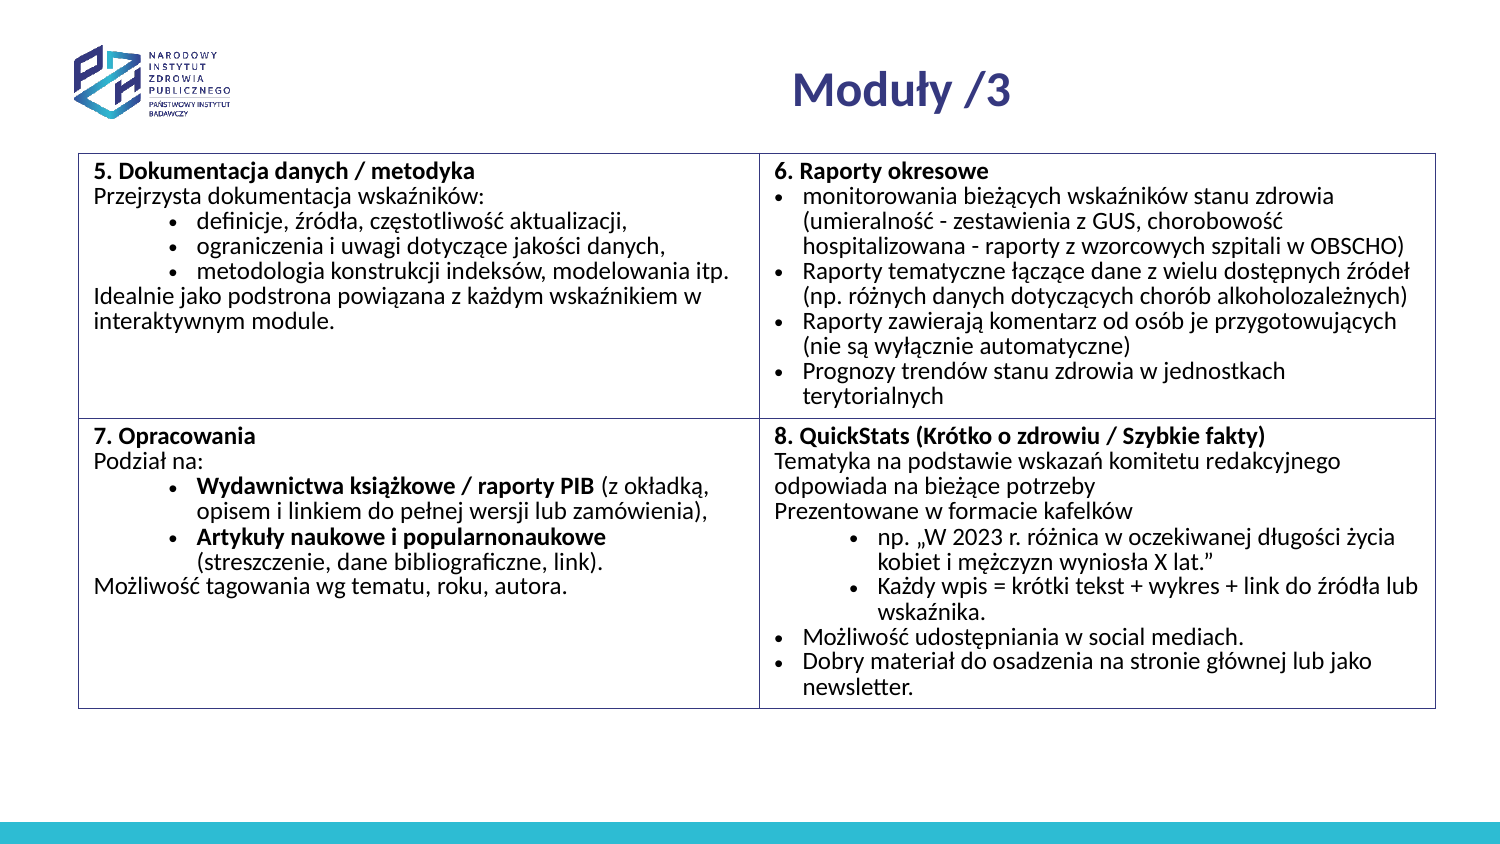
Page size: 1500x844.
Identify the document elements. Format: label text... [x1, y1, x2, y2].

picture [74, 45, 230, 119]
table_header 5. Dokumentacja danych / metodyka Przejrzysta dokumentacja wskaźników: definicje, źródła, częstotliwość aktualizacji, ograniczenia i uwagi dotyczące jakości danych, metodologia konstrukcji indeksów, modelowania itp. Idealnie jako podstrona powiązana z każdym wskaźnikiem w interaktywnym module. [79, 154, 759, 418]
table_cell 7. Opracowania Podział na: Wydawnictwa książkowe / raporty PIB (z okładką, opisem i linkiem do pełnej wersji lub zamówienia), Artykuły naukowe i popularnonaukowe (streszczenie, dane bibliograficzne, link). Możliwość tagowania wg tematu, roku, autora. [79, 419, 759, 708]
title Moduły /3 [367, 48, 1436, 133]
table_cell 8. QuickStats (Krótko o zdrowiu / Szybkie fakty) Tematyka na podstawie wskazań komitetu redakcyjnego odpowiada na bieżące potrzeby Prezentowane w formacie kafelków np. „W 2023 r. różnica w oczekiwanej długości życia kobiet i mężczyzn wyniosła X lat.” Każdy wpis = krótki tekst + wykres + link do źródła lub wskaźnika. Możliwość udostępniania w social mediach. Dobry materiał do osadzenia na stronie głównej lub jako newsletter. [760, 419, 1435, 708]
table_header 6. Raporty okresowe monitorowania bieżących wskaźników stanu zdrowia (umieralność - zestawienia z GUS, chorobowość hospitalizowana - raporty z wzorcowych szpitali w OBSCHO) Raporty tematyczne łączące dane z wielu dostępnych źródeł (np. różnych danych dotyczących chorób alkoholozależnych) Raporty zawierają komentarz od osób je przygotowujących (nie są wyłącznie automatyczne) Prognozy trendów stanu zdrowia w jednostkach terytorialnych [760, 154, 1435, 418]
